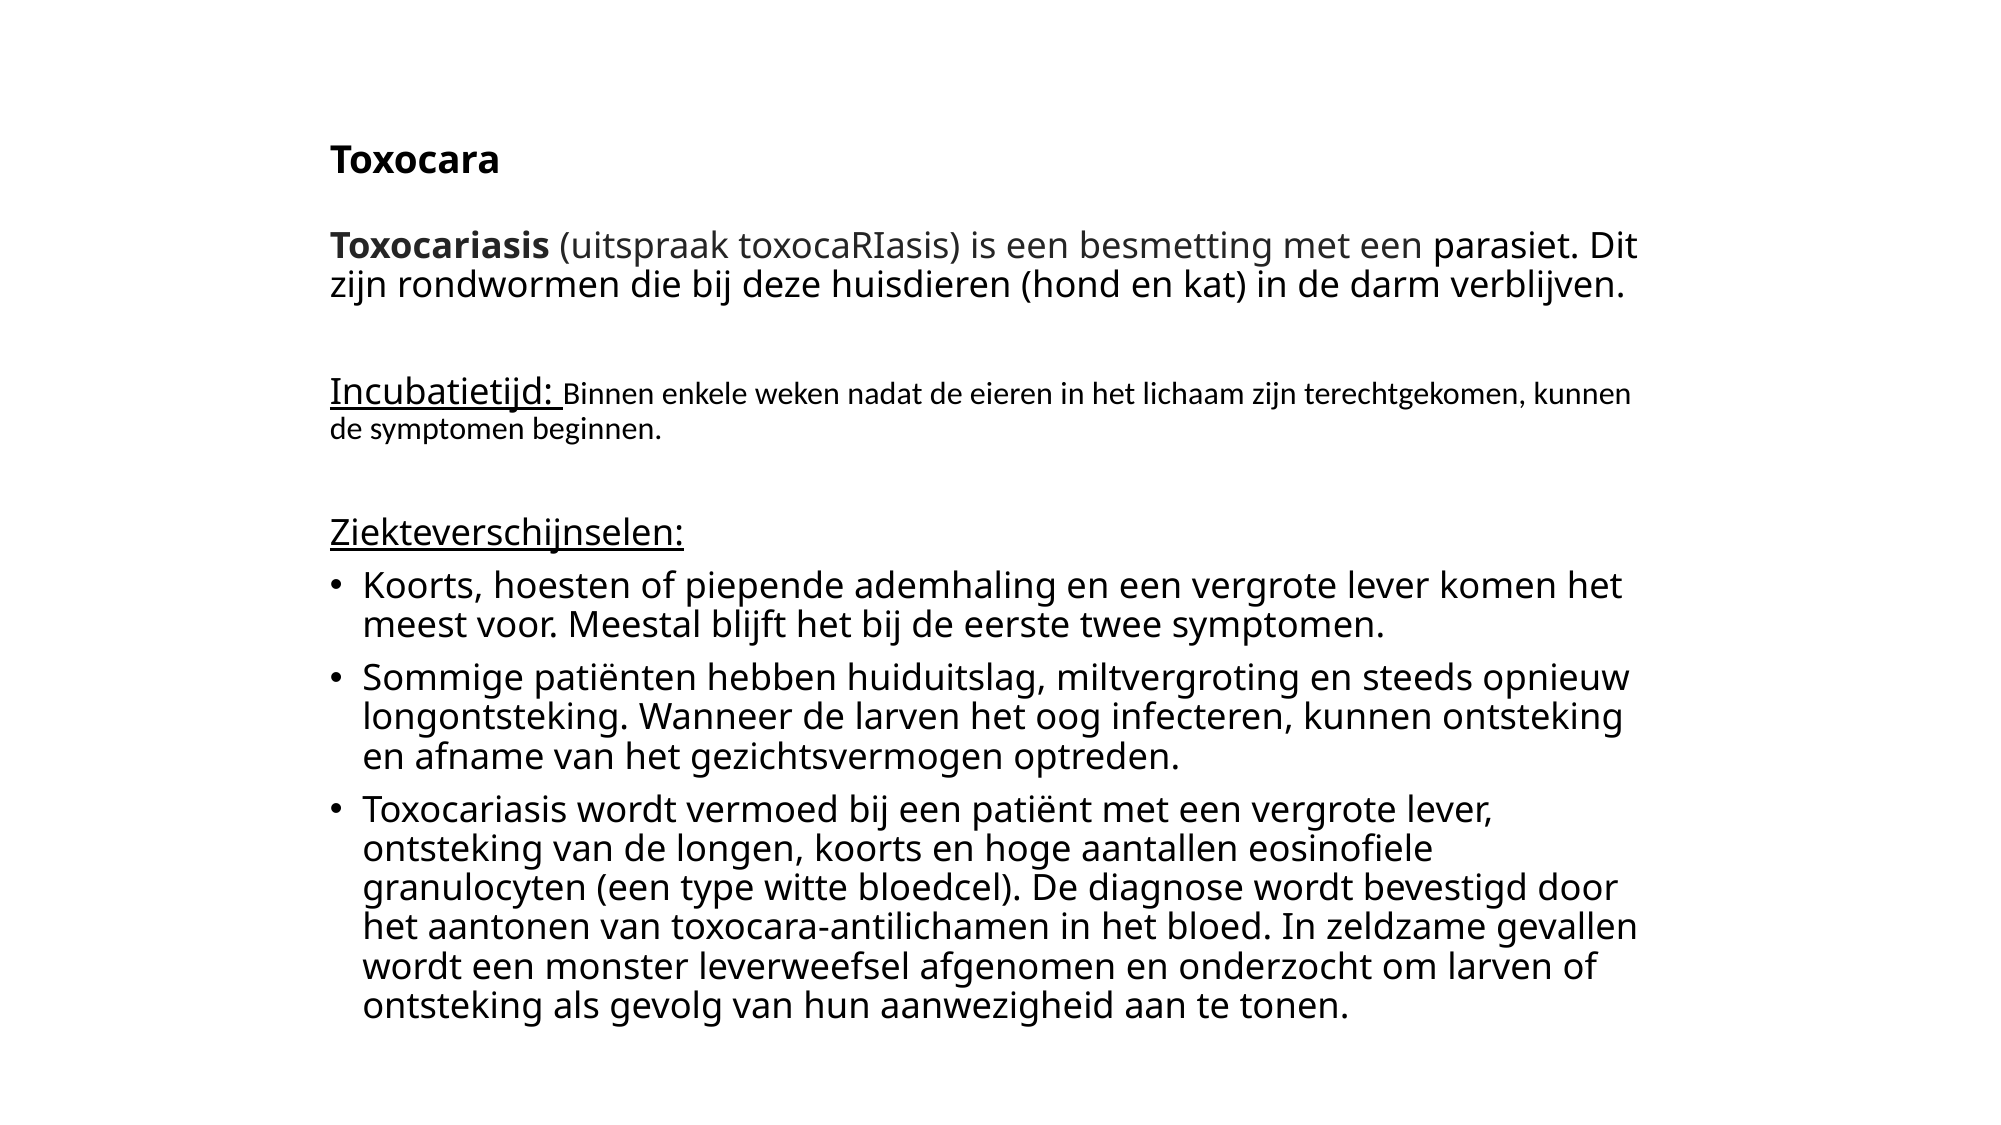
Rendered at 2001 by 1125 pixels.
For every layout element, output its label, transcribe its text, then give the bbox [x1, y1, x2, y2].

list Toxocariasis (uitspraak toxocaRIasis) is een besmetting met een parasiet. Dit zijn rondwormen die bij deze huisdieren (hond en kat) in de darm verblijven. Incubatietijd: Binnen enkele weken nadat de eieren in het lichaam zijn terechtgekomen, kunnen de symptomen beginnen. Ziekteverschijnselen: Koorts, hoesten of piepende ademhaling en een vergrote lever komen het meest voor. Meestal blijft het bij de eerste twee symptomen. Sommige patiënten hebben huiduitslag, miltvergroting en steeds opnieuw longontsteking. Wanneer de larven het oog infecteren, kunnen ontsteking en afname van het gezichtsvermogen optreden. Toxocariasis wordt vermoed bij een patiënt met een vergrote lever, ontsteking van de longen, koorts en hoge aantallen eosinofiele granulocyten (een type witte bloedcel). De diagnose wordt bevestigd door het aantonen van toxocara-antilichamen in het bloed. In zeldzame gevallen wordt een monster leverweefsel afgenomen en onderzocht om larven of ontsteking als gevolg van hun aanwezigheid aan te tonen. [314, 219, 1665, 1071]
title Toxocara [314, 90, 1665, 219]
